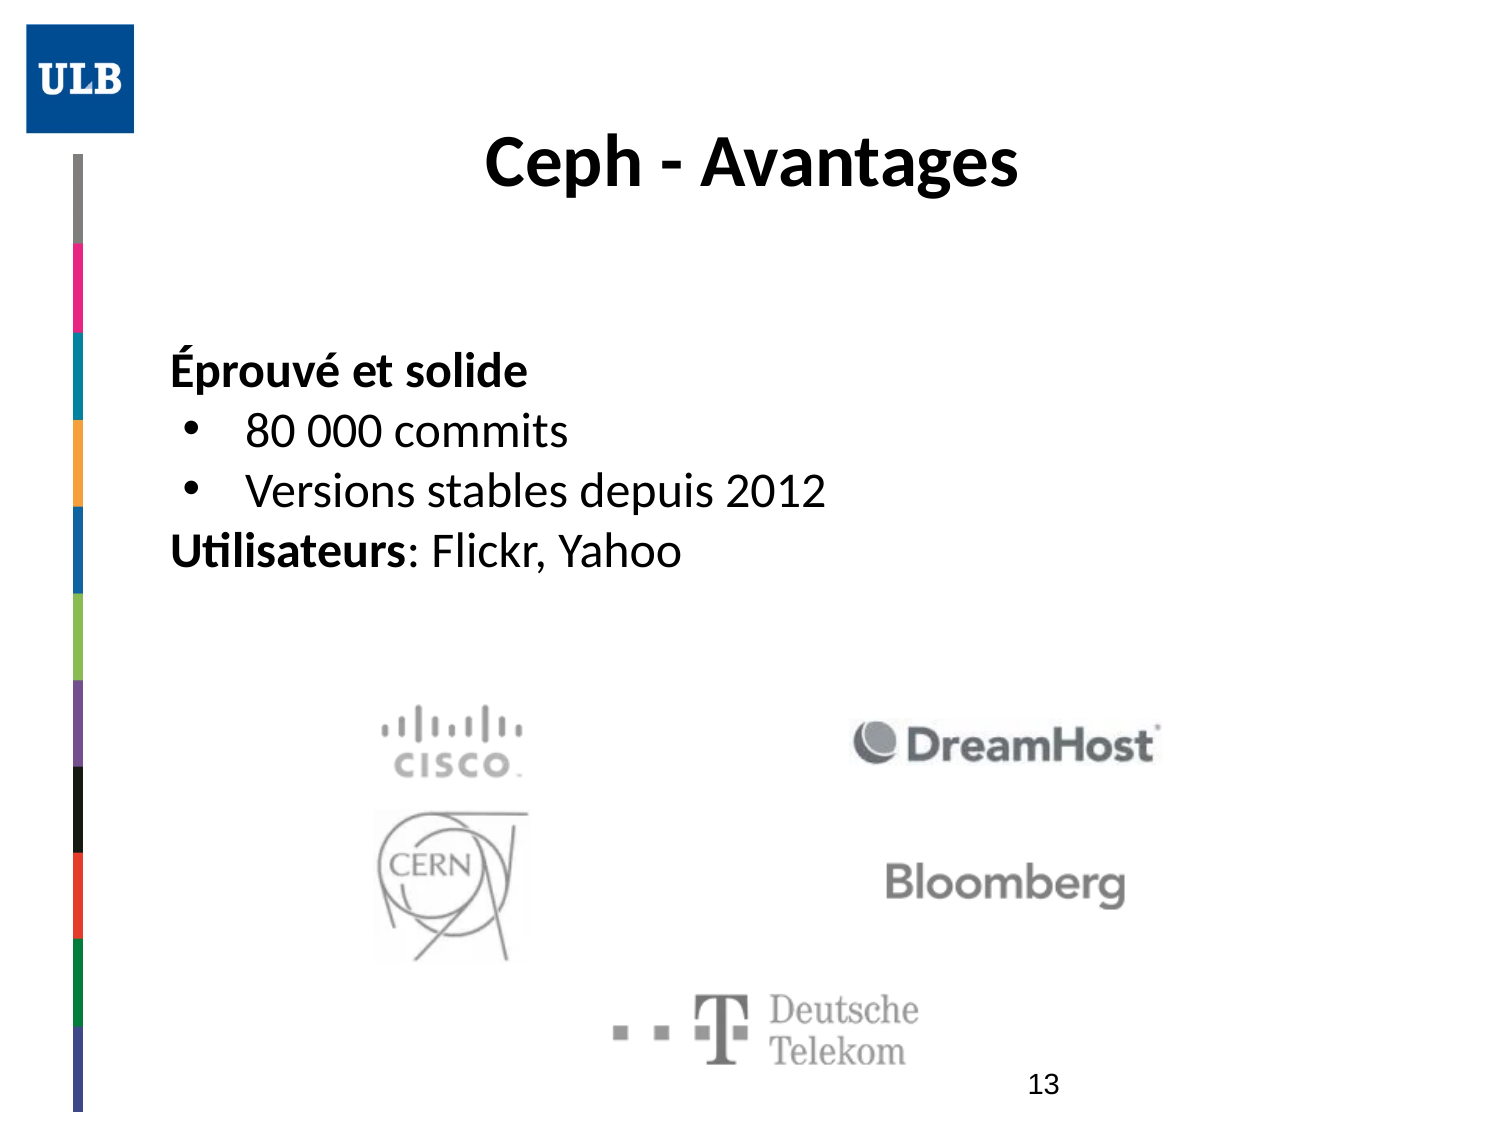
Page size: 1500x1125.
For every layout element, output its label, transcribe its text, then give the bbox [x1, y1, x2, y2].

picture [7, 24, 142, 143]
picture [326, 642, 1203, 1090]
slide_number 13 [1012, 1052, 1350, 1113]
picture [73, 154, 83, 333]
title Ceph - Avantages [155, 62, 1350, 250]
list Éprouvé et solide 80 000 commits Versions stables depuis 2012 Utilisateurs: Flickr, Yahoo [155, 262, 1350, 1005]
picture [73, 420, 83, 1112]
